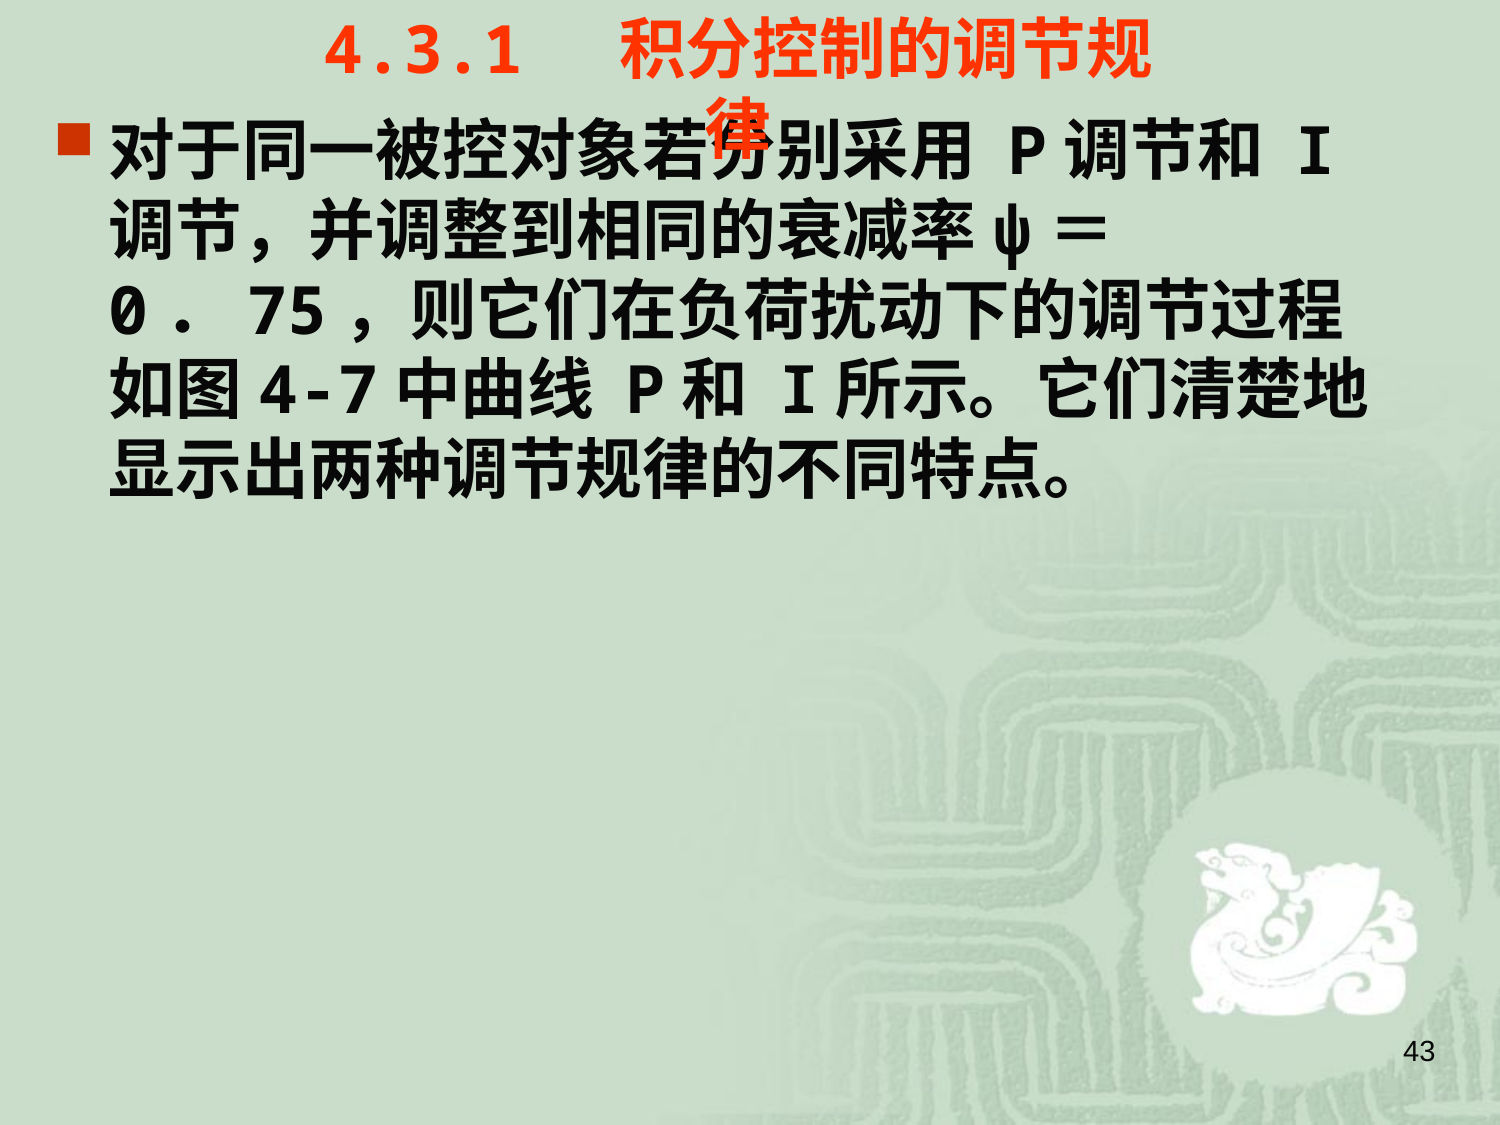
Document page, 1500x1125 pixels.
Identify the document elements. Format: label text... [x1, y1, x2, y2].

picture [0, 0, 1500, 1125]
slide_number 43 [1074, 1024, 1451, 1103]
text_box 4.3.1 积分控制的调节规律 [289, 0, 1187, 175]
list 对于同一被控对象若分别采用 P调节和 I调节，并调整到相同的衰减率ψ＝0．75，则它们在负荷扰动下的调节过程如图4-7中曲线 P和 I所示。它们清楚地显示出两种调节规律的不同特点。 [37, 99, 1425, 650]
